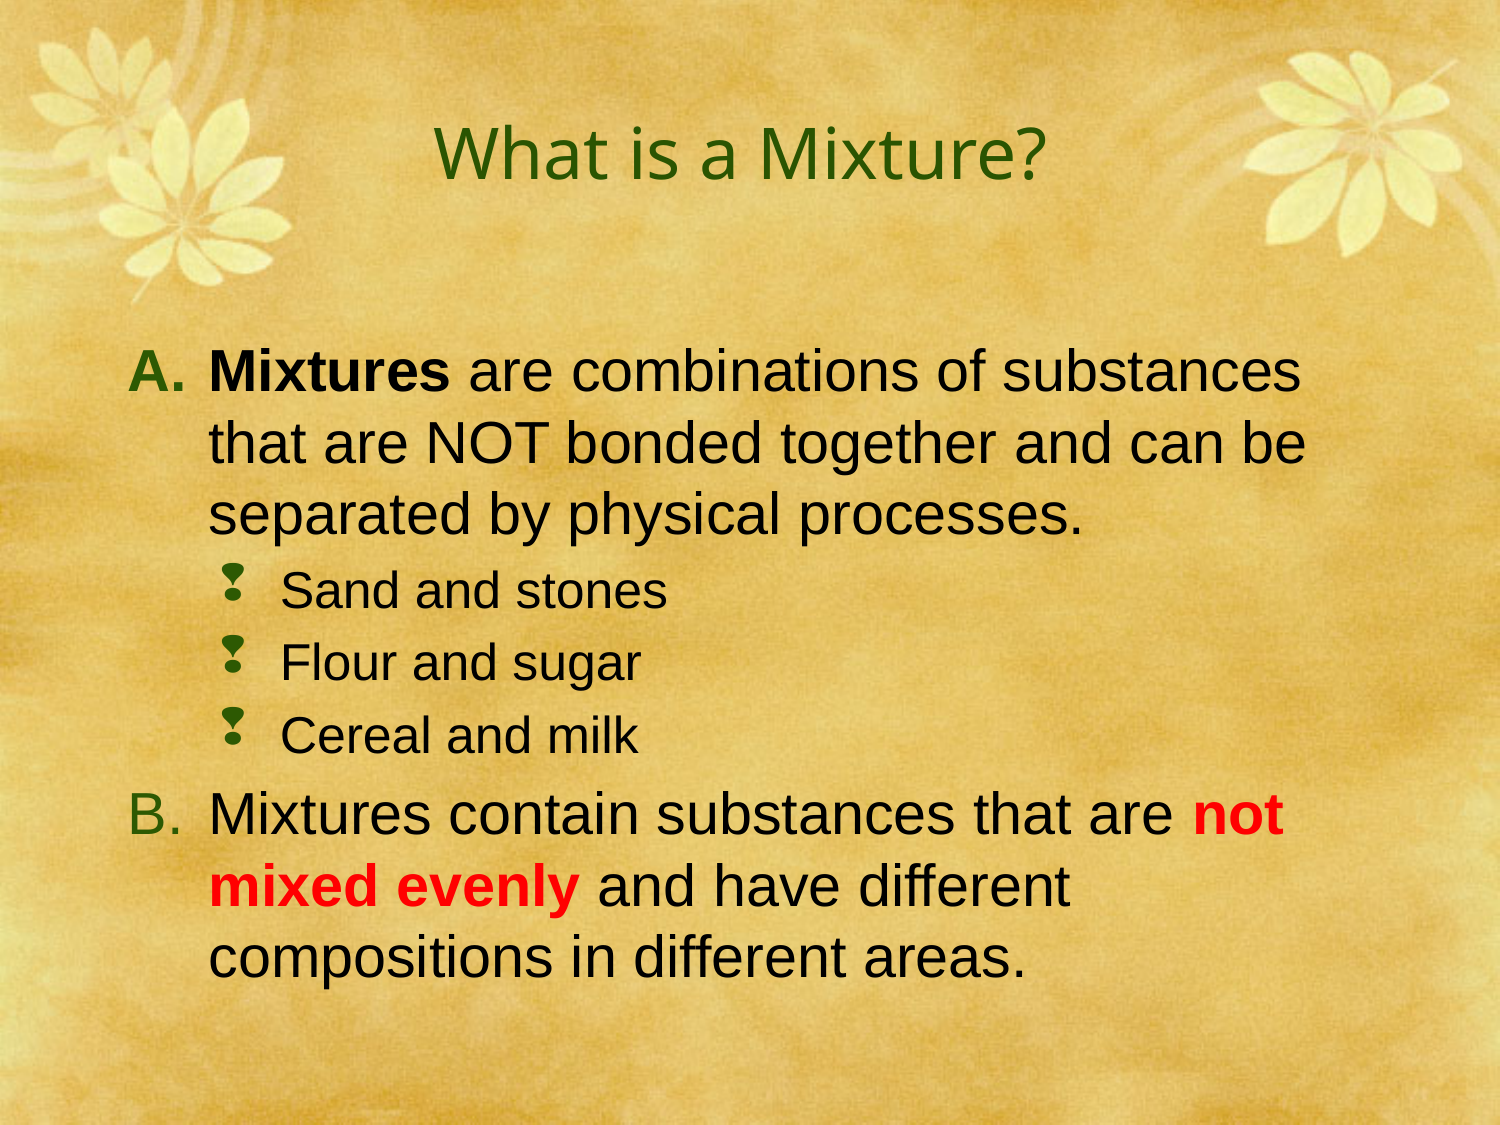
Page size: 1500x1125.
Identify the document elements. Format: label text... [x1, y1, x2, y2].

picture [0, 0, 1500, 1125]
title What is a Mixture? [112, 99, 1388, 288]
list Mixtures are combinations of substances that are NOT bonded together and can be separated by physical processes. Sand and stones Flour and sugar Cereal and milk Mixtures contain substances that are not mixed evenly and have different compositions in different areas. [112, 324, 1388, 1000]
